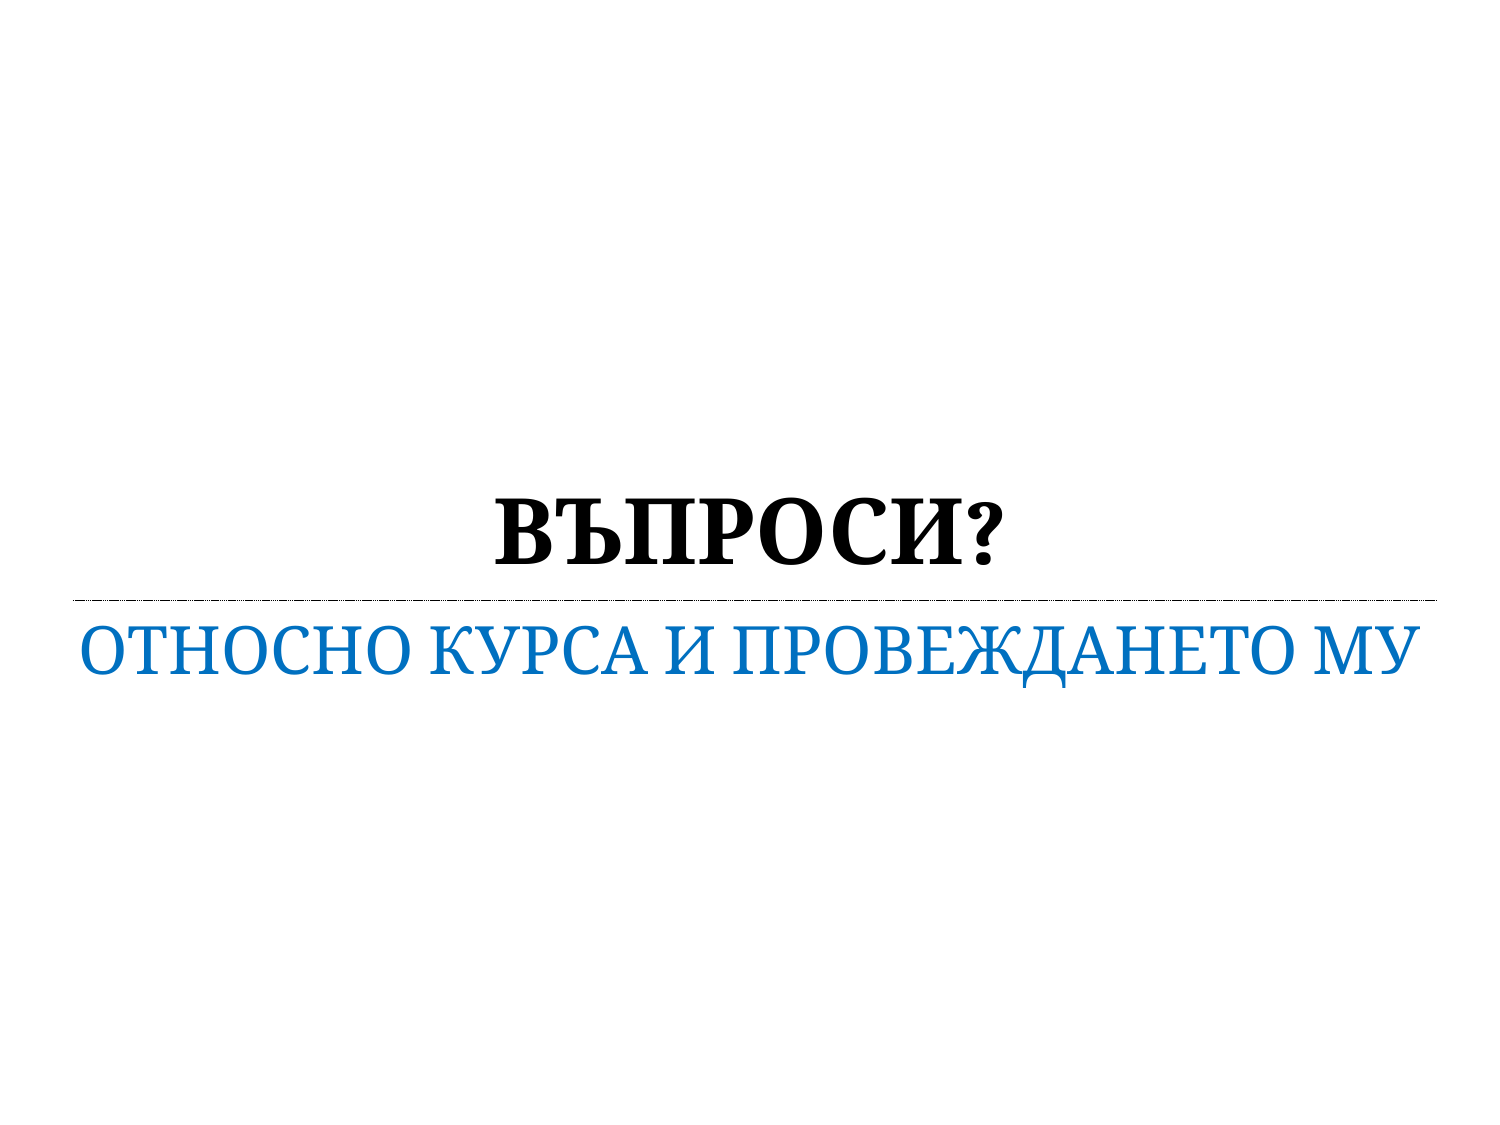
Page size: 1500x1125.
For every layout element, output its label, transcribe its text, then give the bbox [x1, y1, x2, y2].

title Въпроси? [0, 346, 1500, 594]
subtitle Относно курса и провеждането му [0, 597, 1500, 716]
